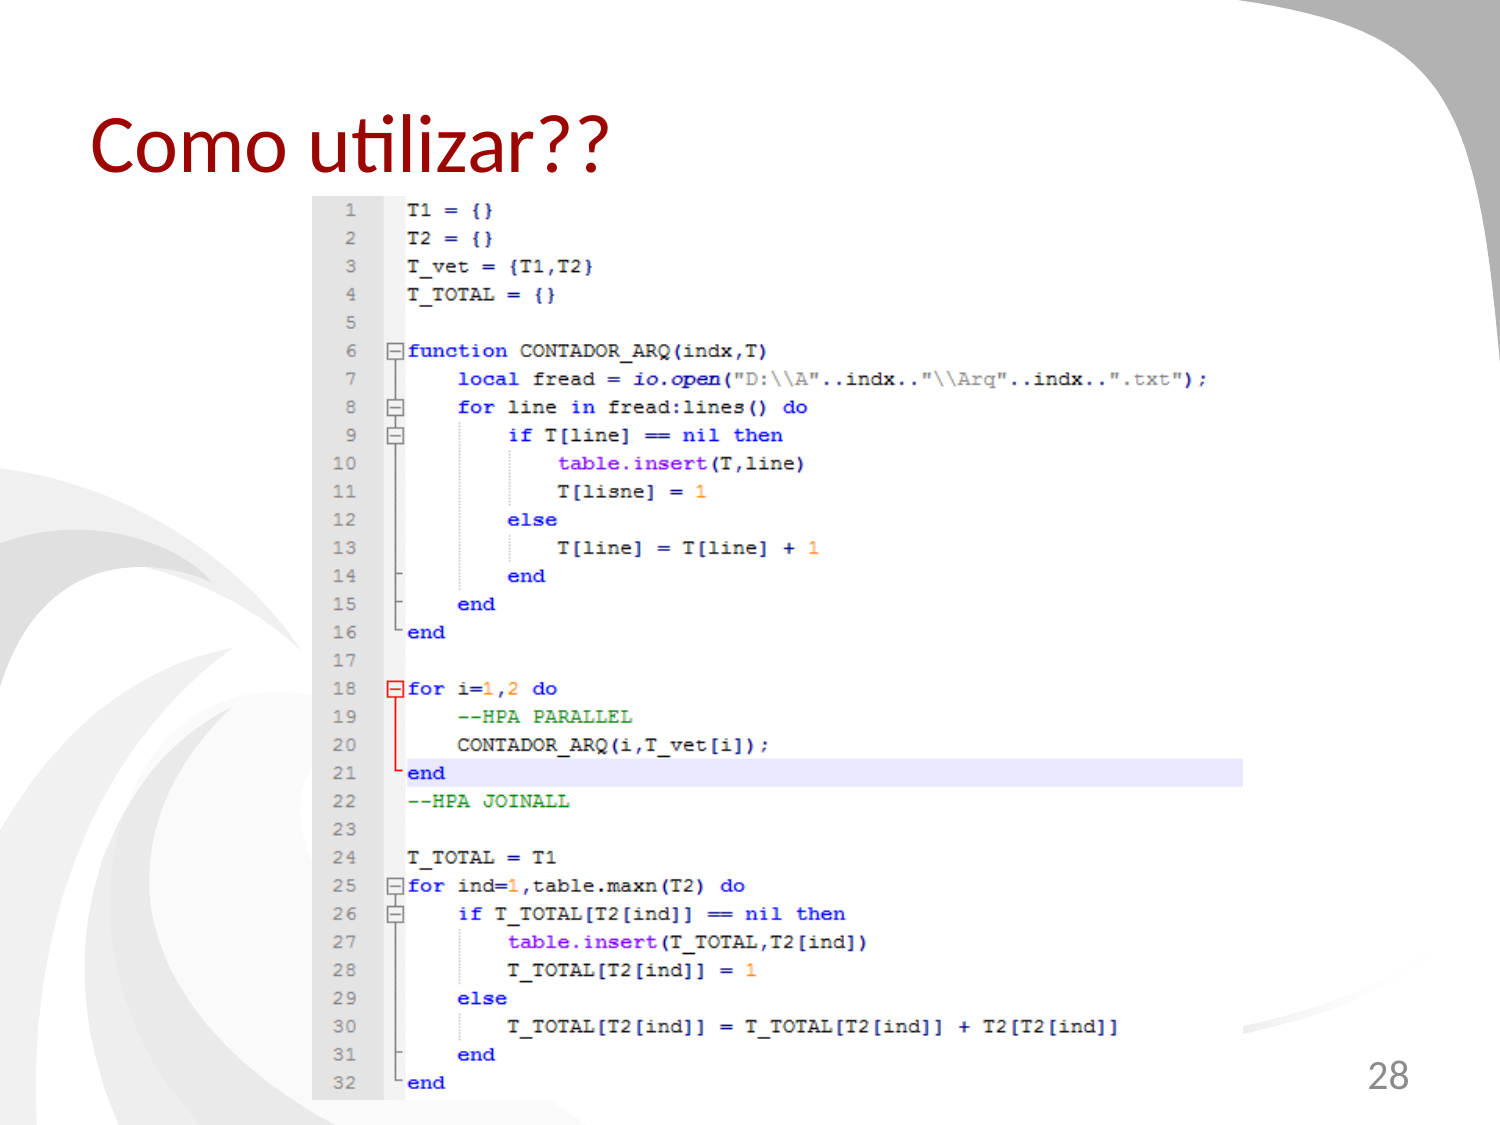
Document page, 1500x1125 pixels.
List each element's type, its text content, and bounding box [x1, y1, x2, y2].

slide_number 28 [1247, 1042, 1425, 1103]
picture [312, 196, 1243, 1100]
title Como utilizar?? [75, 45, 1425, 233]
